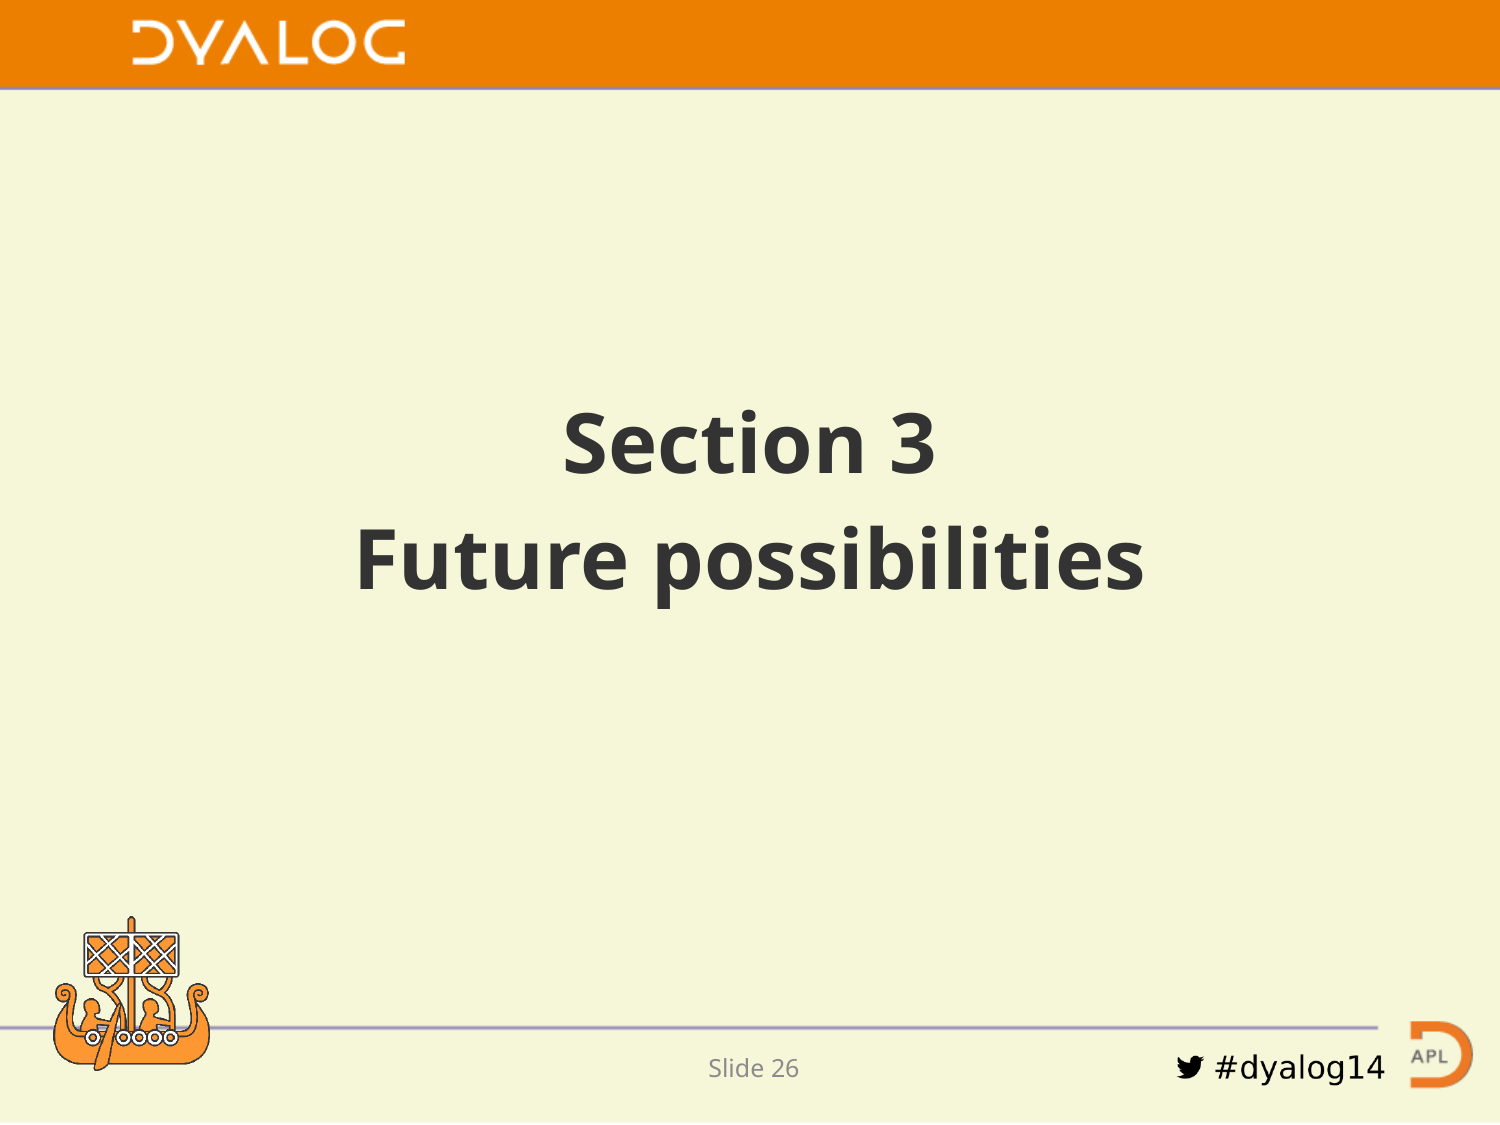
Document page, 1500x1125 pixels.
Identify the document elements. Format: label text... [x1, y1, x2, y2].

list Section 3 Future possibilities [123, 149, 1376, 917]
slide_number Slide 25 [585, 1039, 923, 1100]
picture [0, 0, 1500, 1123]
